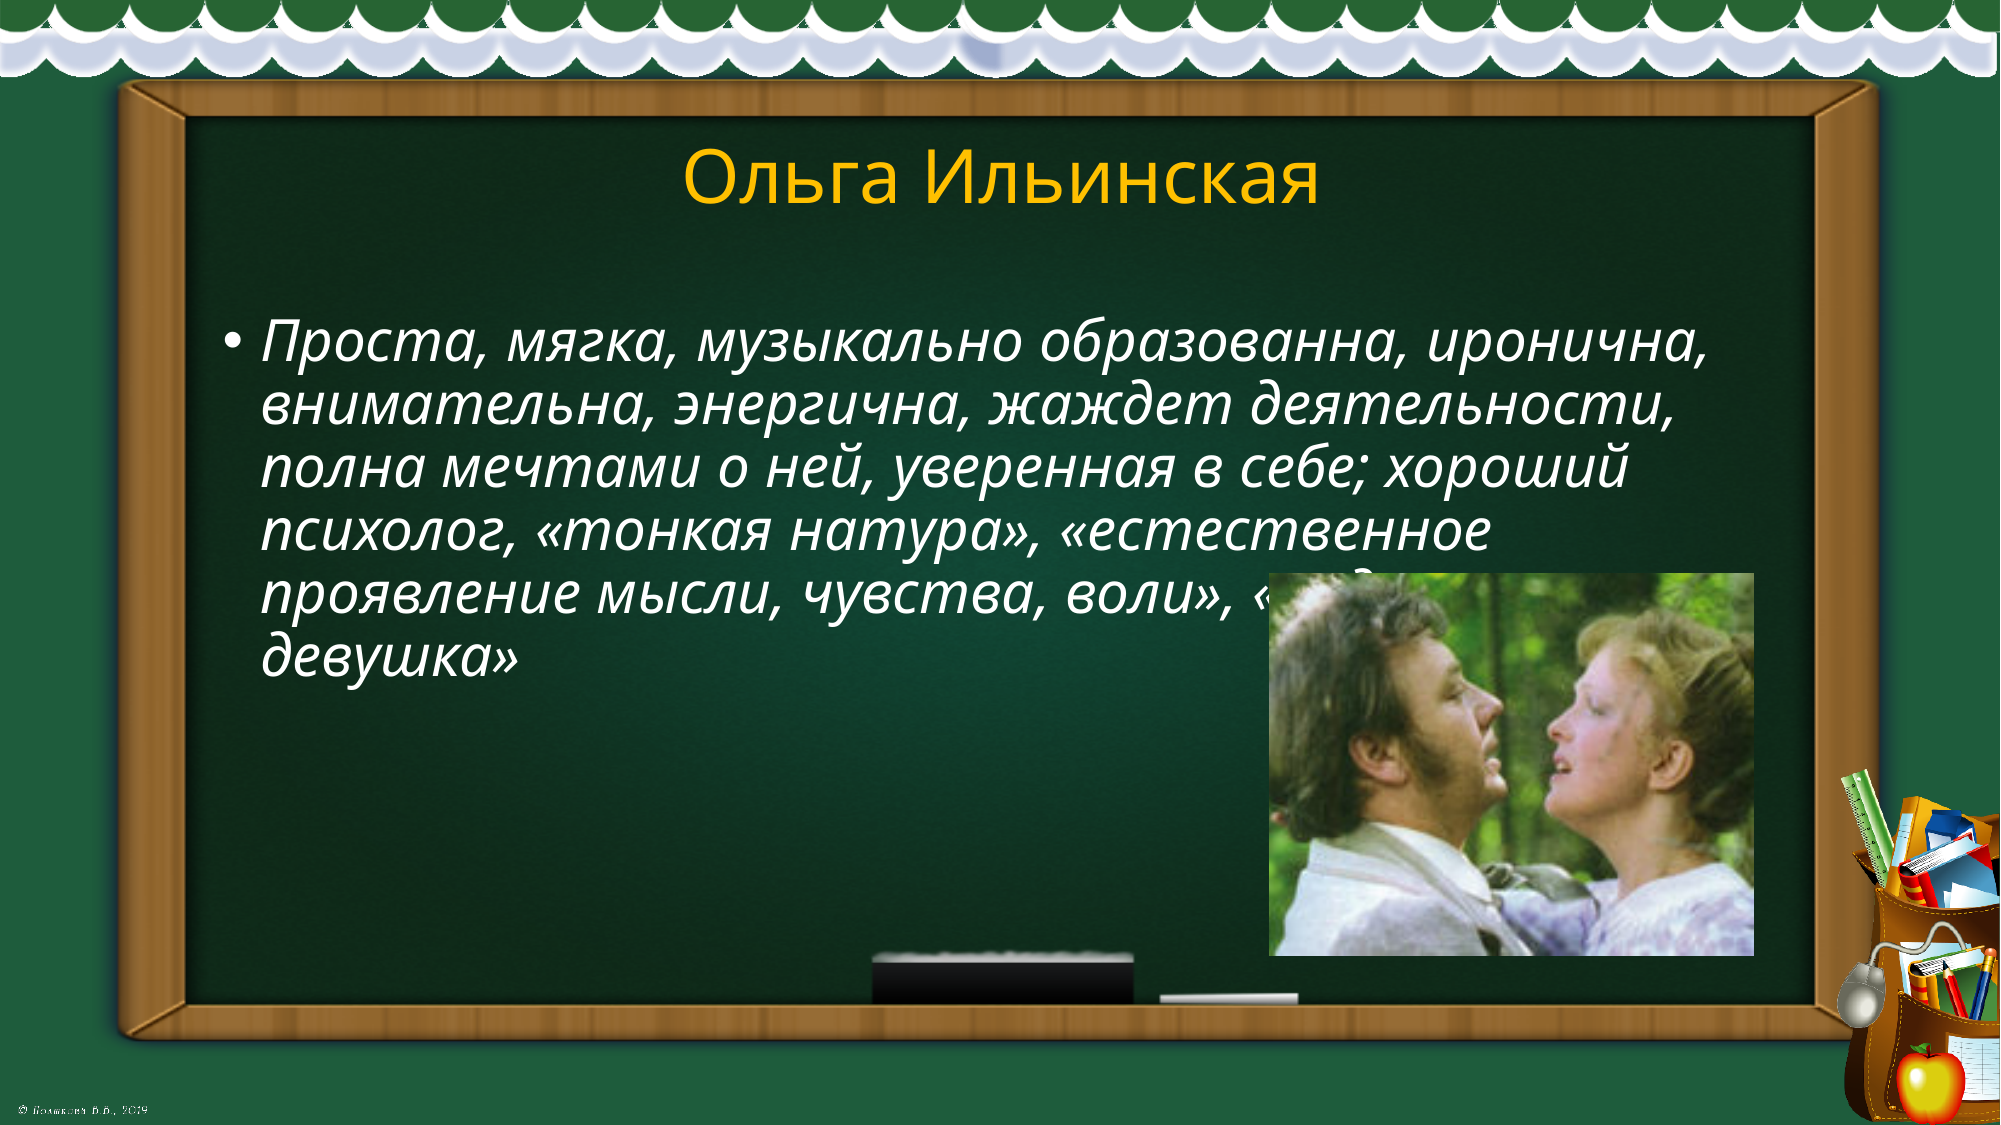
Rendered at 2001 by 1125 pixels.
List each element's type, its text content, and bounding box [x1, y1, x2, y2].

picture [0, 0, 2000, 1125]
title Ольга Ильинская [209, 64, 1796, 294]
list Проста, мягка, музыкально образованна, иронична, внимательна, энергична, жаждет деятельности, полна мечтами о ней, уверенная в себе; хороший психолог, «тонкая натура», «естественное проявление мысли, чувства, воли», «недюжинная девушка» [207, 303, 1792, 1009]
picture [10, 1089, 159, 1125]
